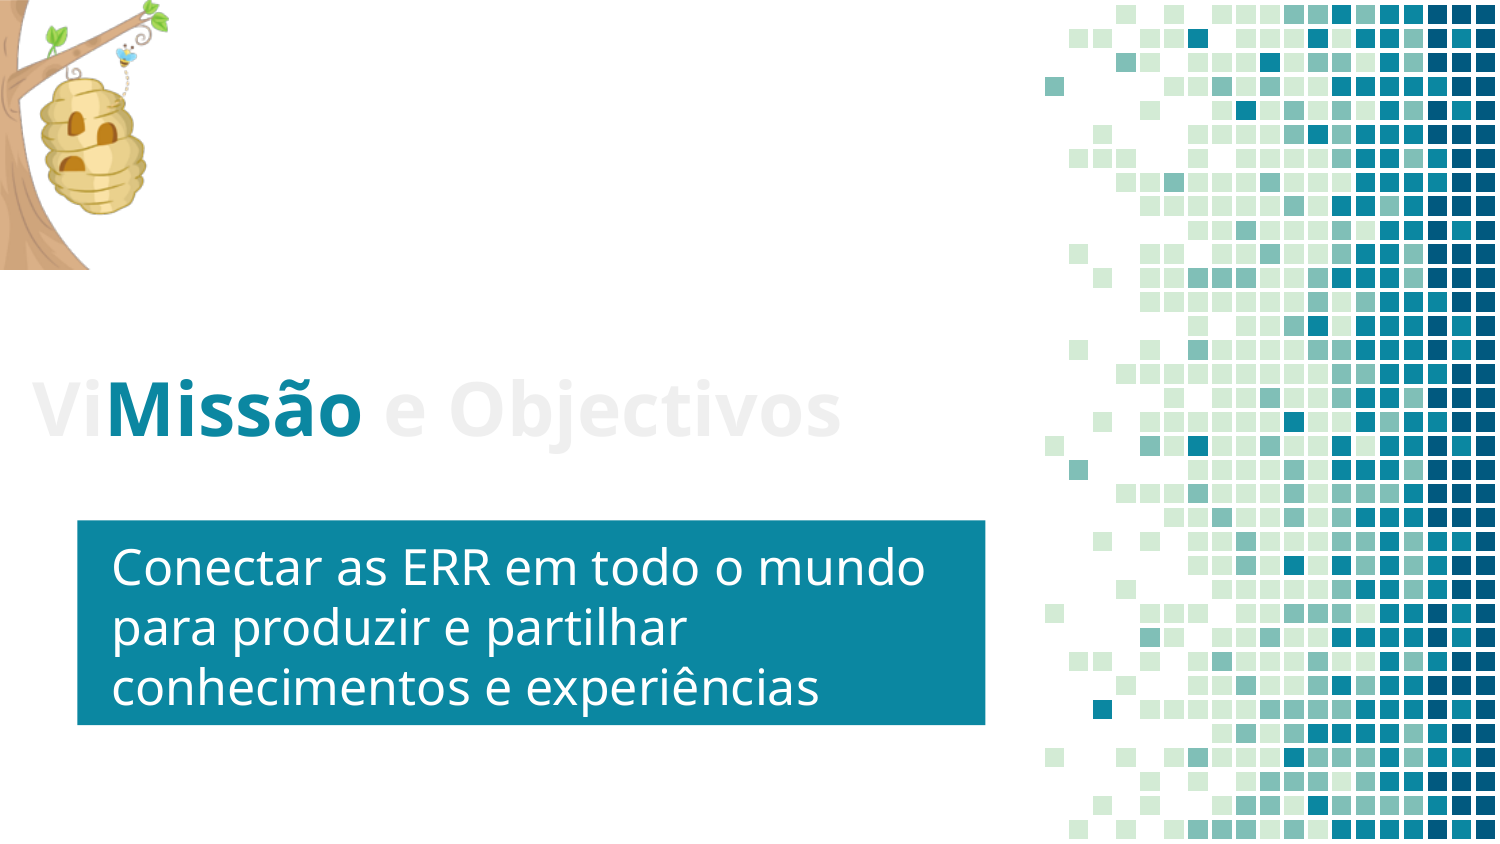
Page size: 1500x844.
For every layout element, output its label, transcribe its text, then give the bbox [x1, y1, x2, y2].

title ViMissão e Objectivos [17, 276, 1062, 467]
picture [0, 0, 169, 270]
text_box [77, 520, 986, 726]
text_box Conectar as ERR em todo o mundo para produzir e partilhar conhecimentos e experiências [96, 520, 1020, 643]
